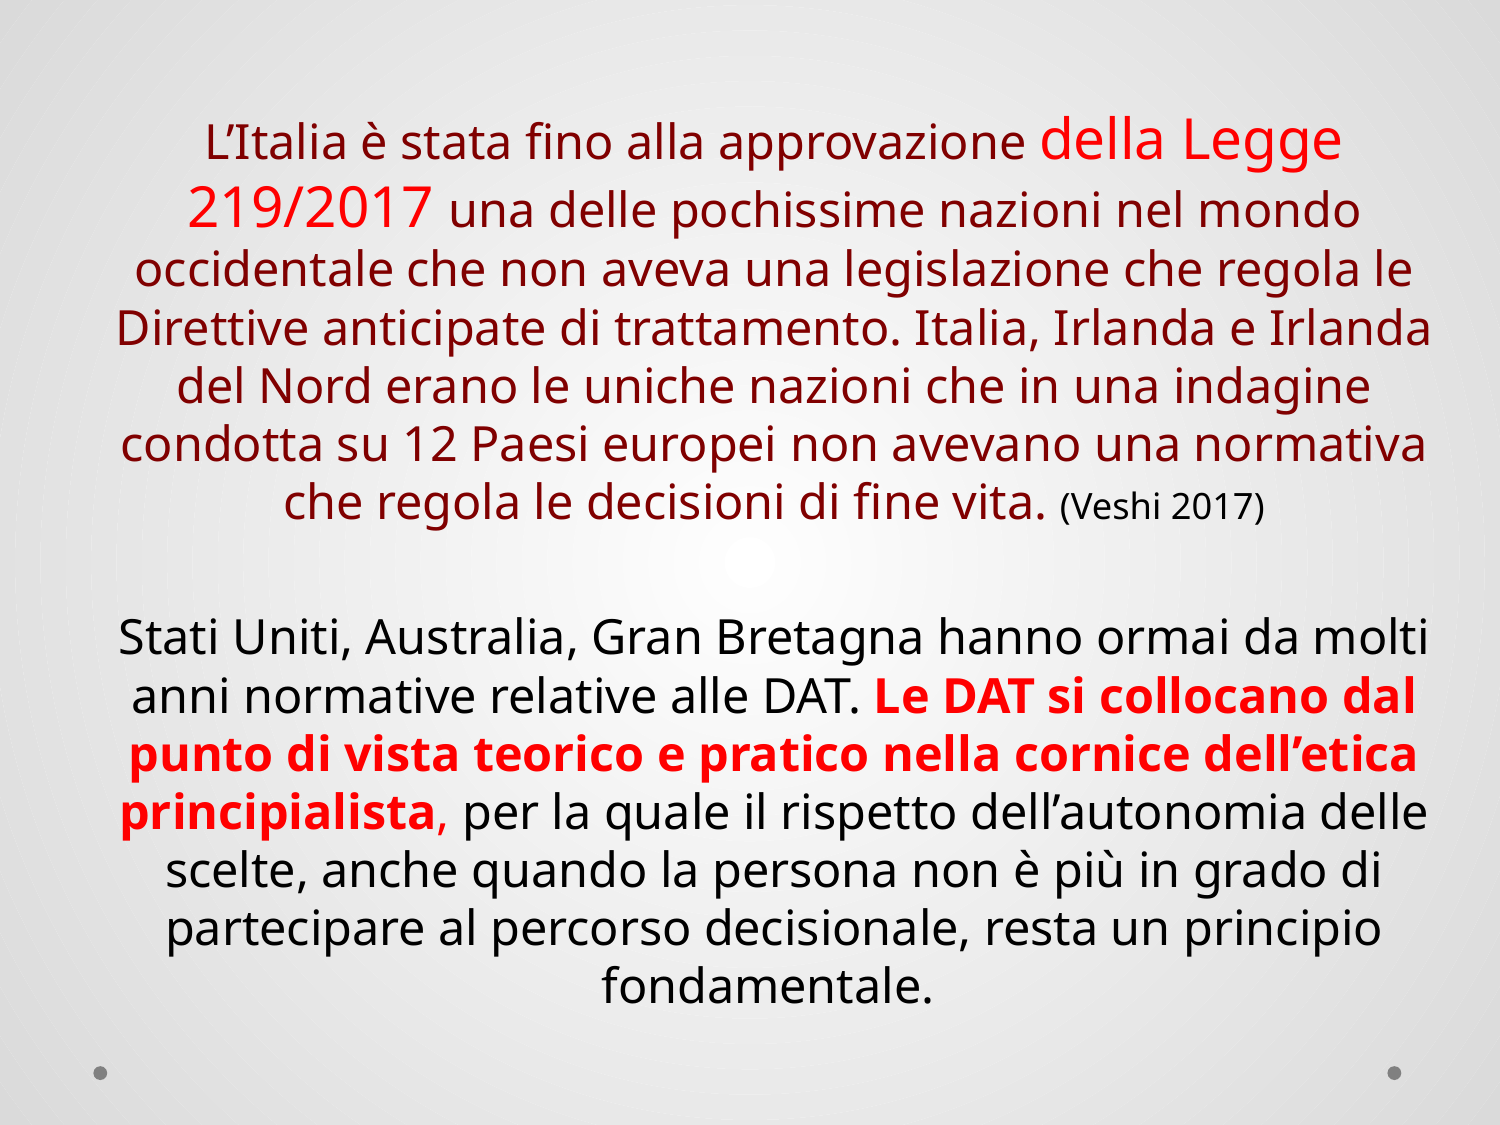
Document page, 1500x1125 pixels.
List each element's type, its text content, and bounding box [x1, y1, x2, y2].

list L’Italia è stata fino alla approvazione della Legge 219/2017 una delle pochissime nazioni nel mondo occidentale che non aveva una legislazione che regola le Direttive anticipate di trattamento. Italia, Irlanda e Irlanda del Nord erano le uniche nazioni che in una indagine condotta su 12 Paesi europei non avevano una normativa che regola le decisioni di fine vita. (Veshi 2017) Stati Uniti, Australia, Gran Bretagna hanno ormai da molti anni normative relative alle DAT. Le DAT si collocano dal punto di vista teorico e pratico nella cornice dell’etica principialista, per la quale il rispetto dell’autonomia delle scelte, anche quando la persona non è più in grado di partecipare al percorso decisionale, resta un principio fondamentale. [90, 95, 1459, 1024]
